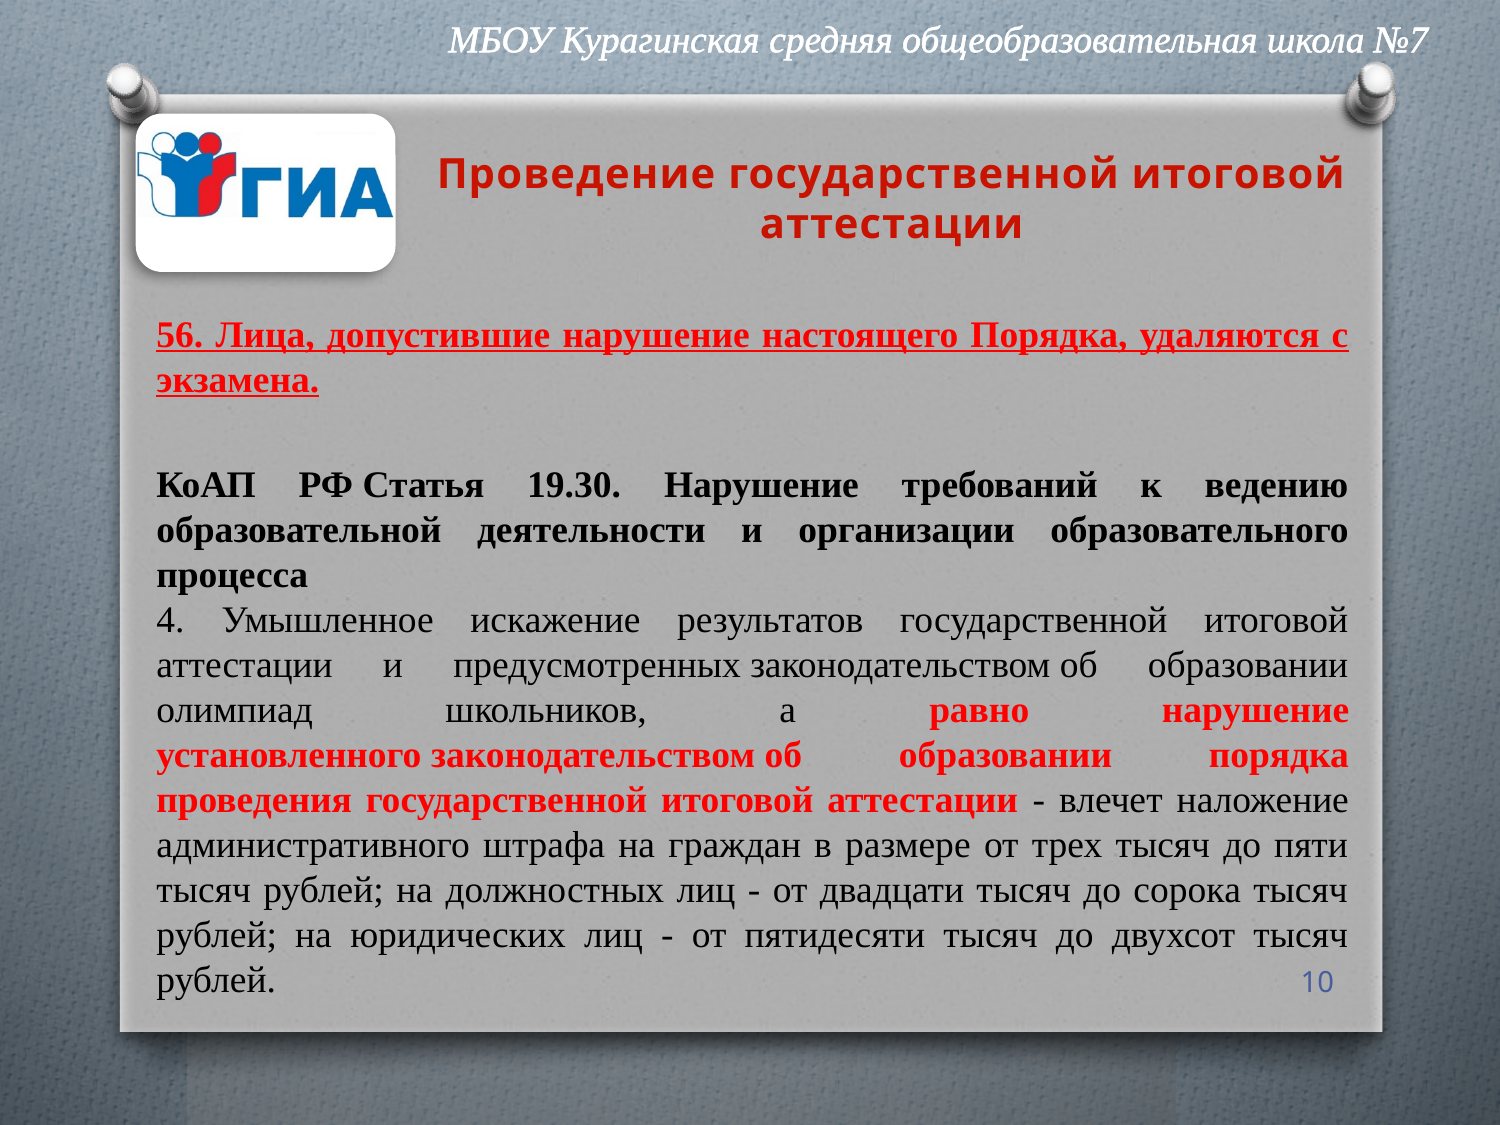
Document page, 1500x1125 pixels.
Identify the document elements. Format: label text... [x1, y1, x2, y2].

text_box Проведение государственной итоговой аттестации [419, 139, 1365, 255]
picture [1317, 68, 1439, 151]
text_box МБОУ Курагинская средняя общеобразовательная школа №7 [382, 7, 1495, 68]
text_box 56. Лица, допустившие нарушение настоящего Порядка, удаляются с экзамена. [141, 302, 1365, 453]
picture [75, 29, 396, 273]
slide_number 10 [1258, 1008, 1350, 1013]
text_box КоАП РФ Статья 19.30. Нарушение требований к ведению образовательной деятельности и организации образовательного процесса 4. Умышленное искажение результатов государственной итоговой аттестации и предусмотренных законодательством об образовании олимпиад школьников, а равно нарушение установленного законодательством об образовании порядка проведения государственной итоговой аттестации - влечет наложение административного штрафа на граждан в размере от трех тысяч до пяти тысяч рублей; на должностных лиц - от двадцати тысяч до сорока тысяч рублей; на юридических лиц - от пятидесяти тысяч до двухсот тысяч рублей. [141, 453, 1365, 1008]
